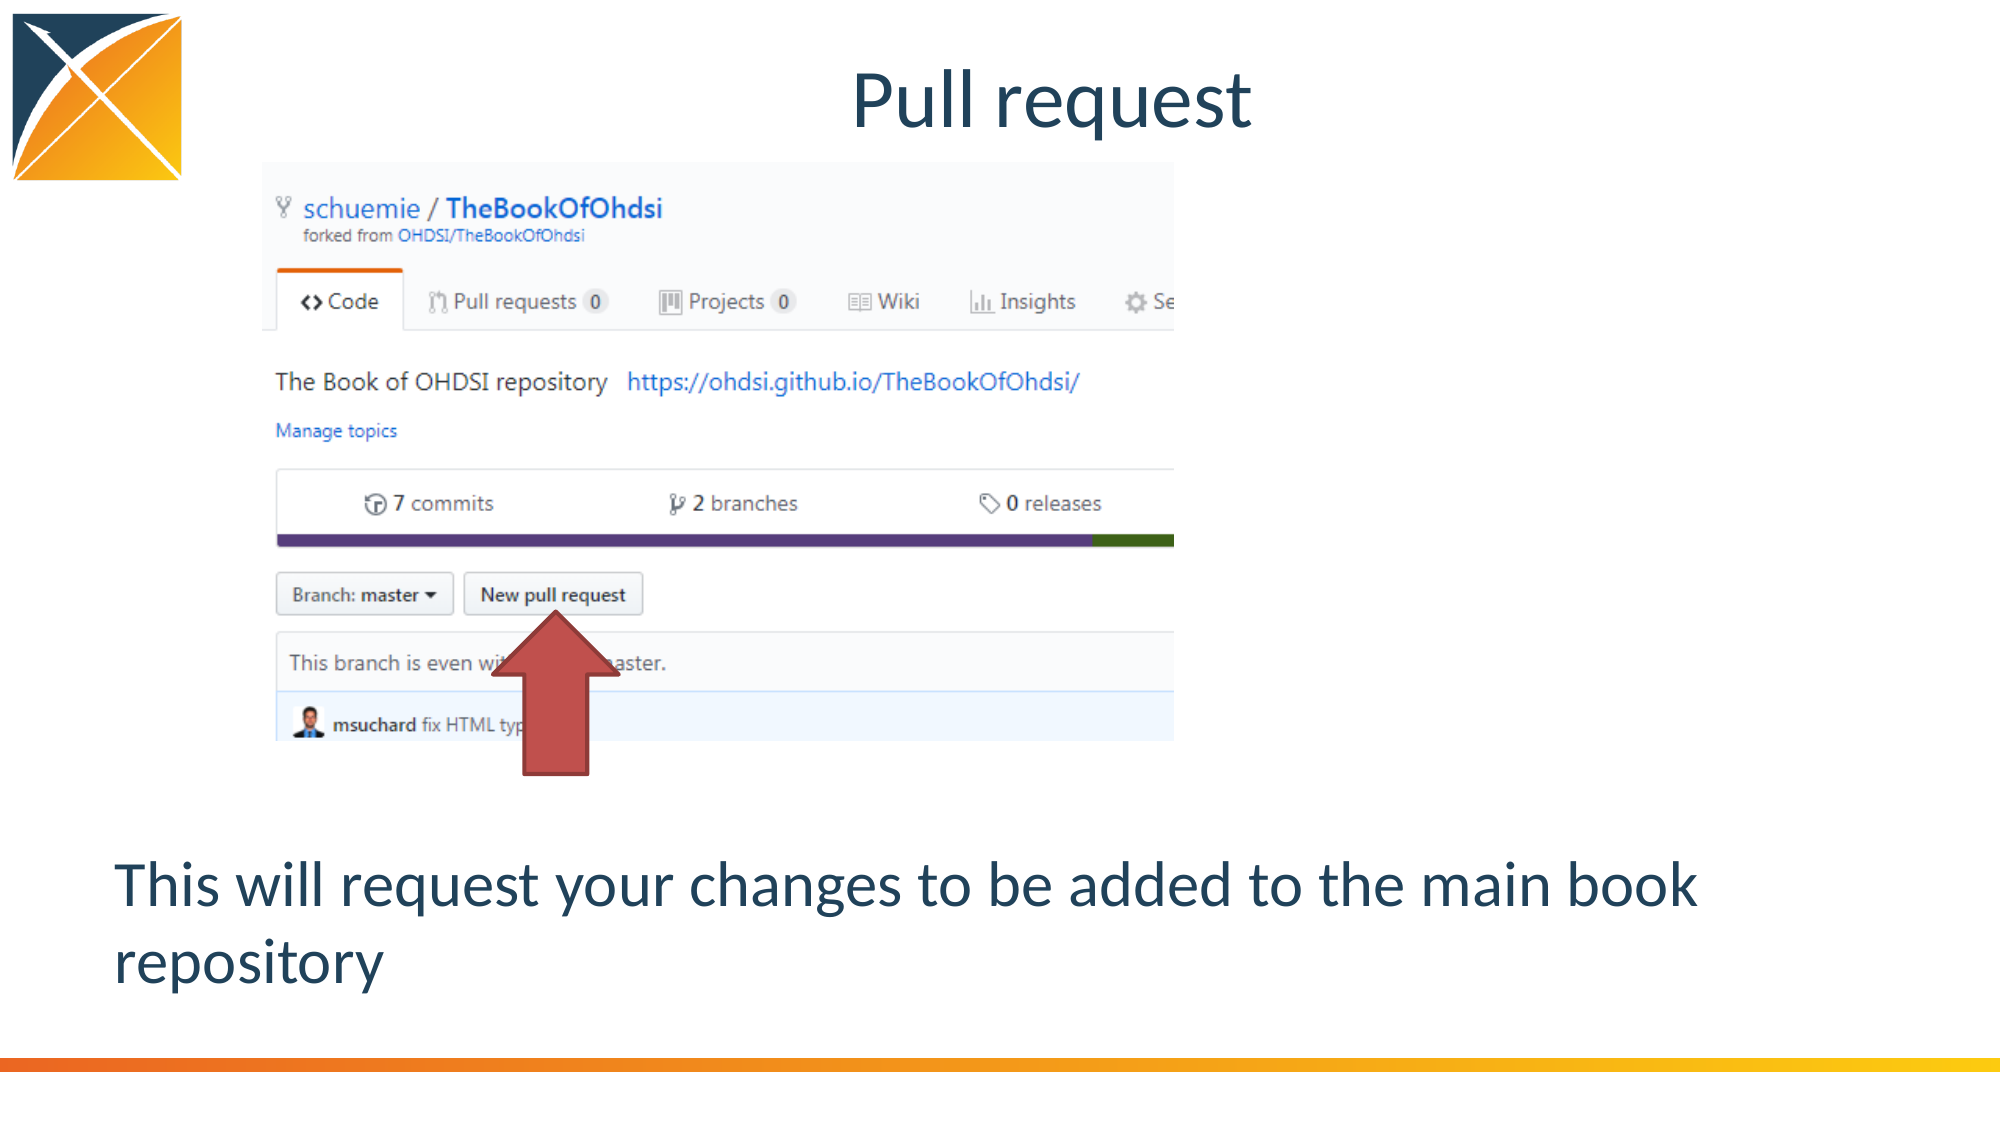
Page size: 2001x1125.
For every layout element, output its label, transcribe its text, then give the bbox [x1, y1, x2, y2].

title Pull request [205, 24, 1900, 163]
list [262, 162, 1174, 741]
picture [0, 0, 206, 200]
text_box This will request your changes to be added to the main book repository [99, 199, 1900, 1005]
